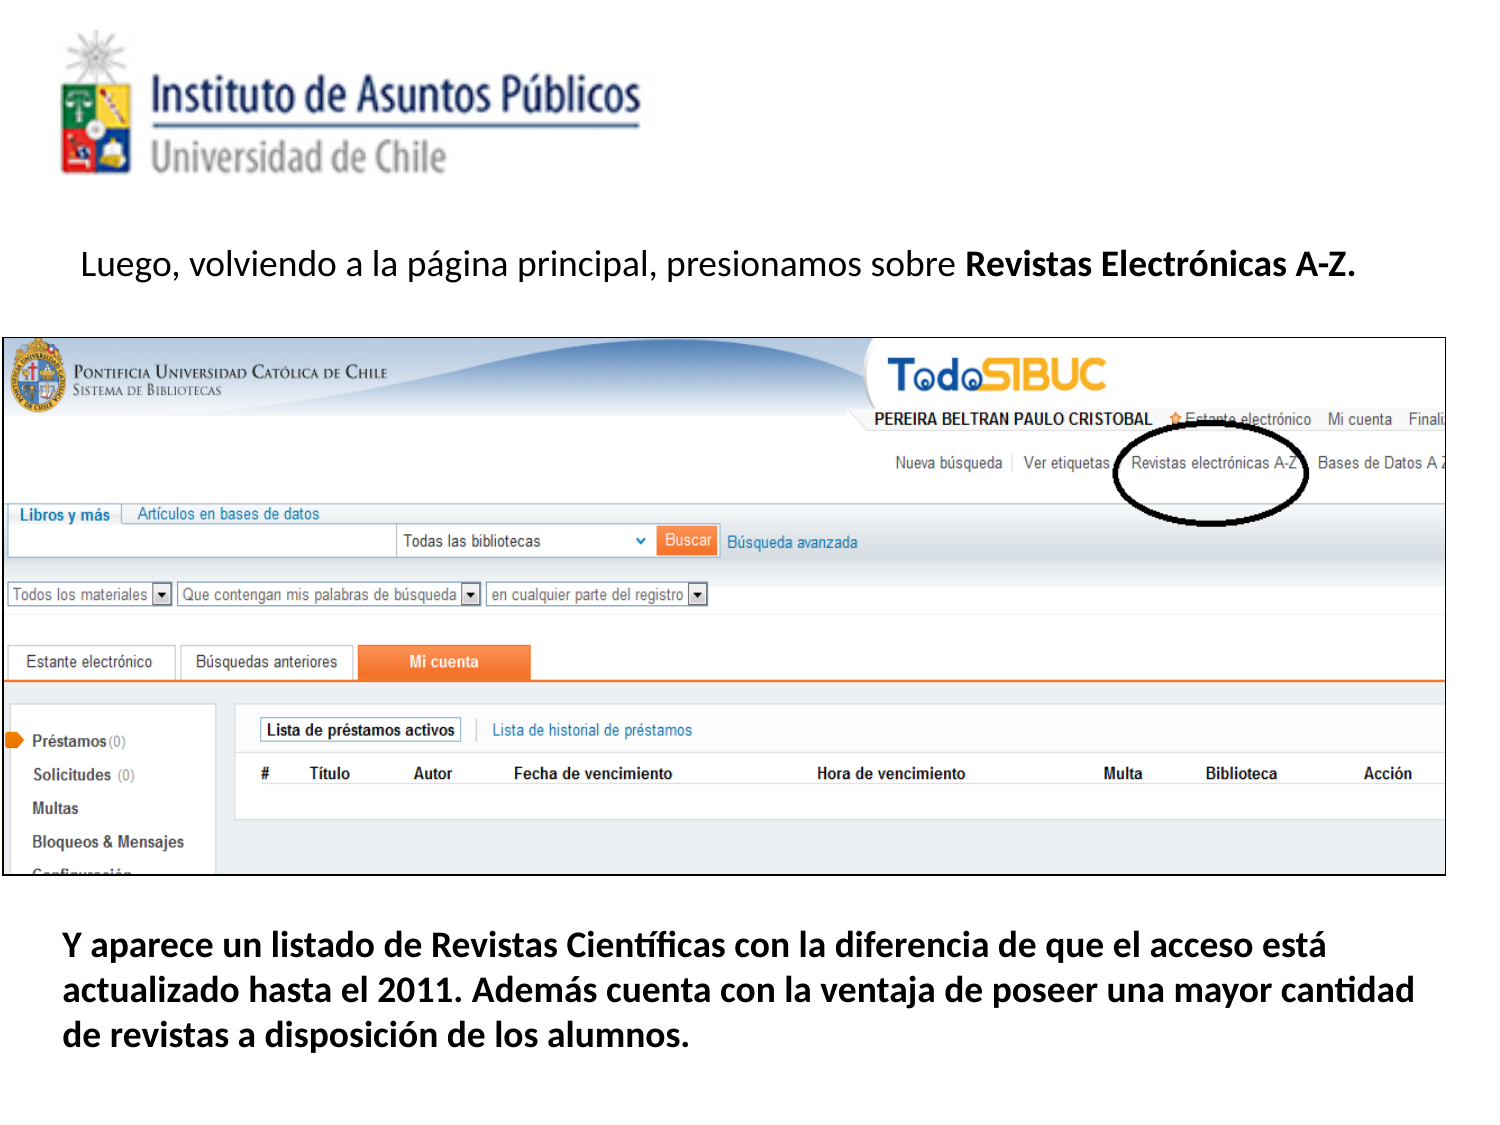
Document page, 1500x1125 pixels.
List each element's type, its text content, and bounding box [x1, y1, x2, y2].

text_box Y aparece un listado de Revistas Científicas con la diferencia de que el acceso está actualizado hasta el 2011. Además cuenta con la ventaja de poseer una mayor cantidad de revistas a disposición de los alumnos. [47, 912, 1463, 1062]
picture [29, 30, 705, 209]
picture [3, 337, 1445, 875]
text_box Luego, volviendo a la página principal, presionamos sobre Revistas Electrónicas A-Z. [65, 231, 1445, 336]
